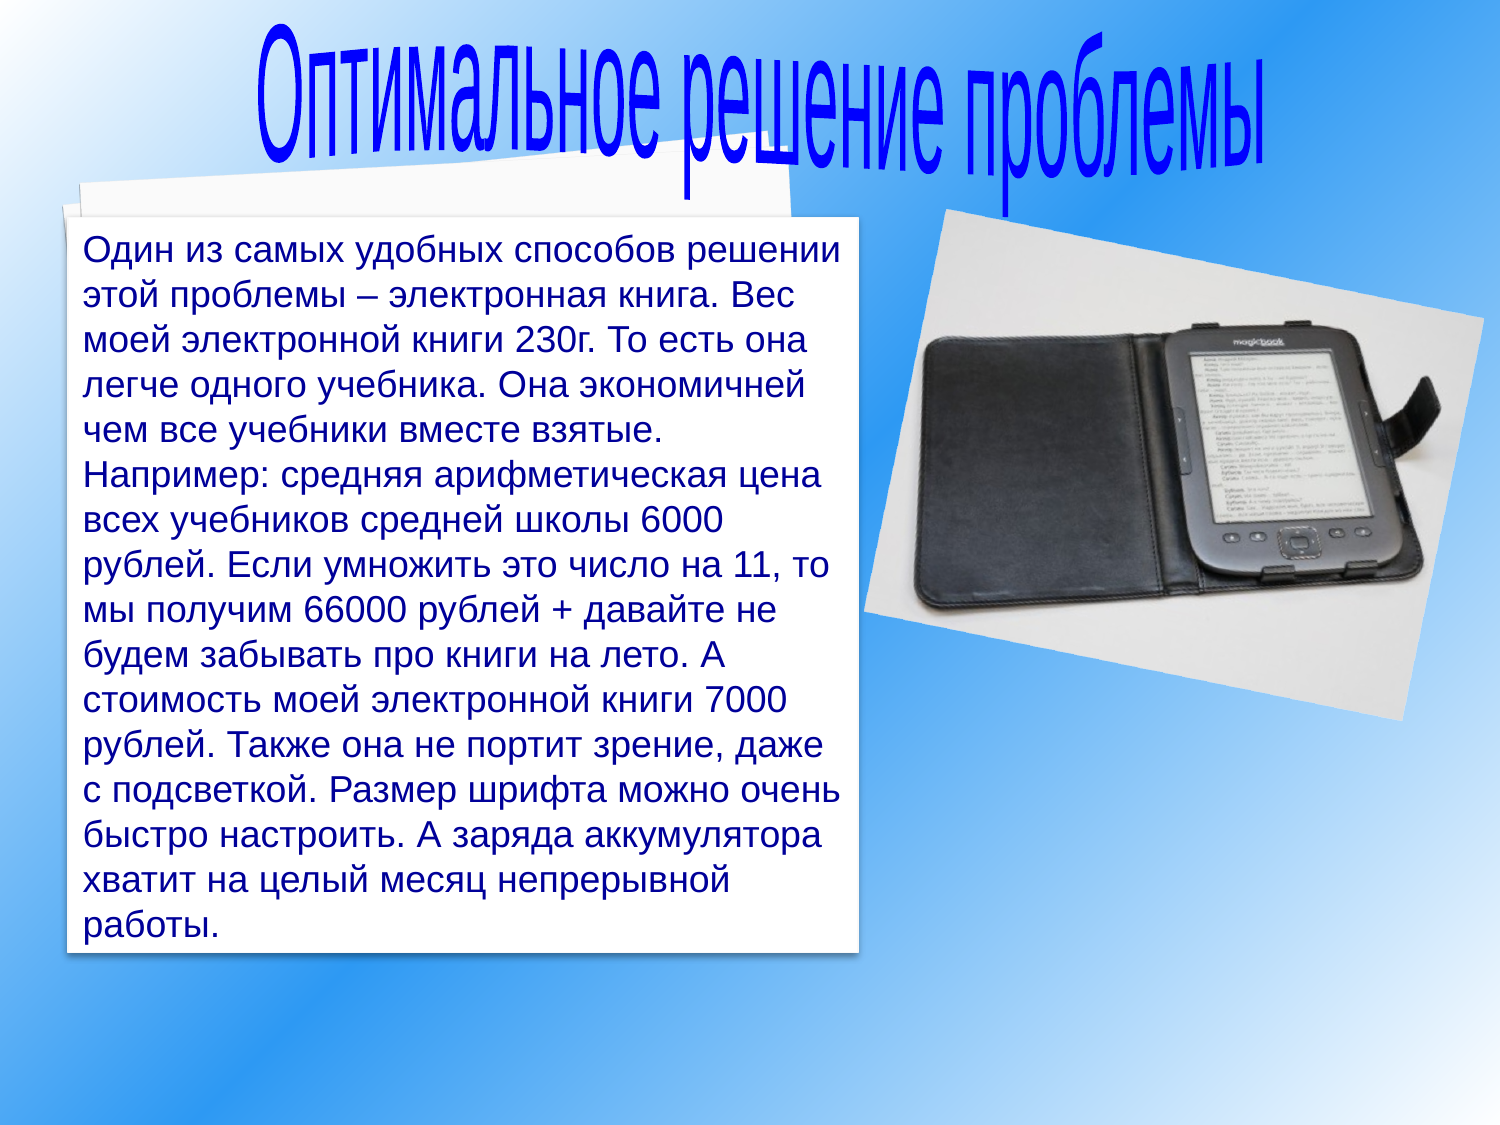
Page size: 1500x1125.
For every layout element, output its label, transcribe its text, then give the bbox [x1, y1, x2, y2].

text_box Один из самых удобных способов решении этой проблемы – электронная книга. Вес моей электронной книги 230г. То есть она легче одного учебника. Она экономичней чем все учебники вместе взятые. Например: средняя арифметическая цена всех учебников средней школы 6000 рублей. Если умножить это число на 11, то мы получим 66000 рублей + давайте не будем забывать про книги на лето. А стоимость моей электронной книги 7000 рублей. Также она не портит зрение, даже с подсветкой. Размер шрифта можно очень быстро настроить. А заряда аккумулятора хватит на целый месяц непрерывной работы. [67, 217, 859, 953]
picture [865, 210, 1483, 720]
